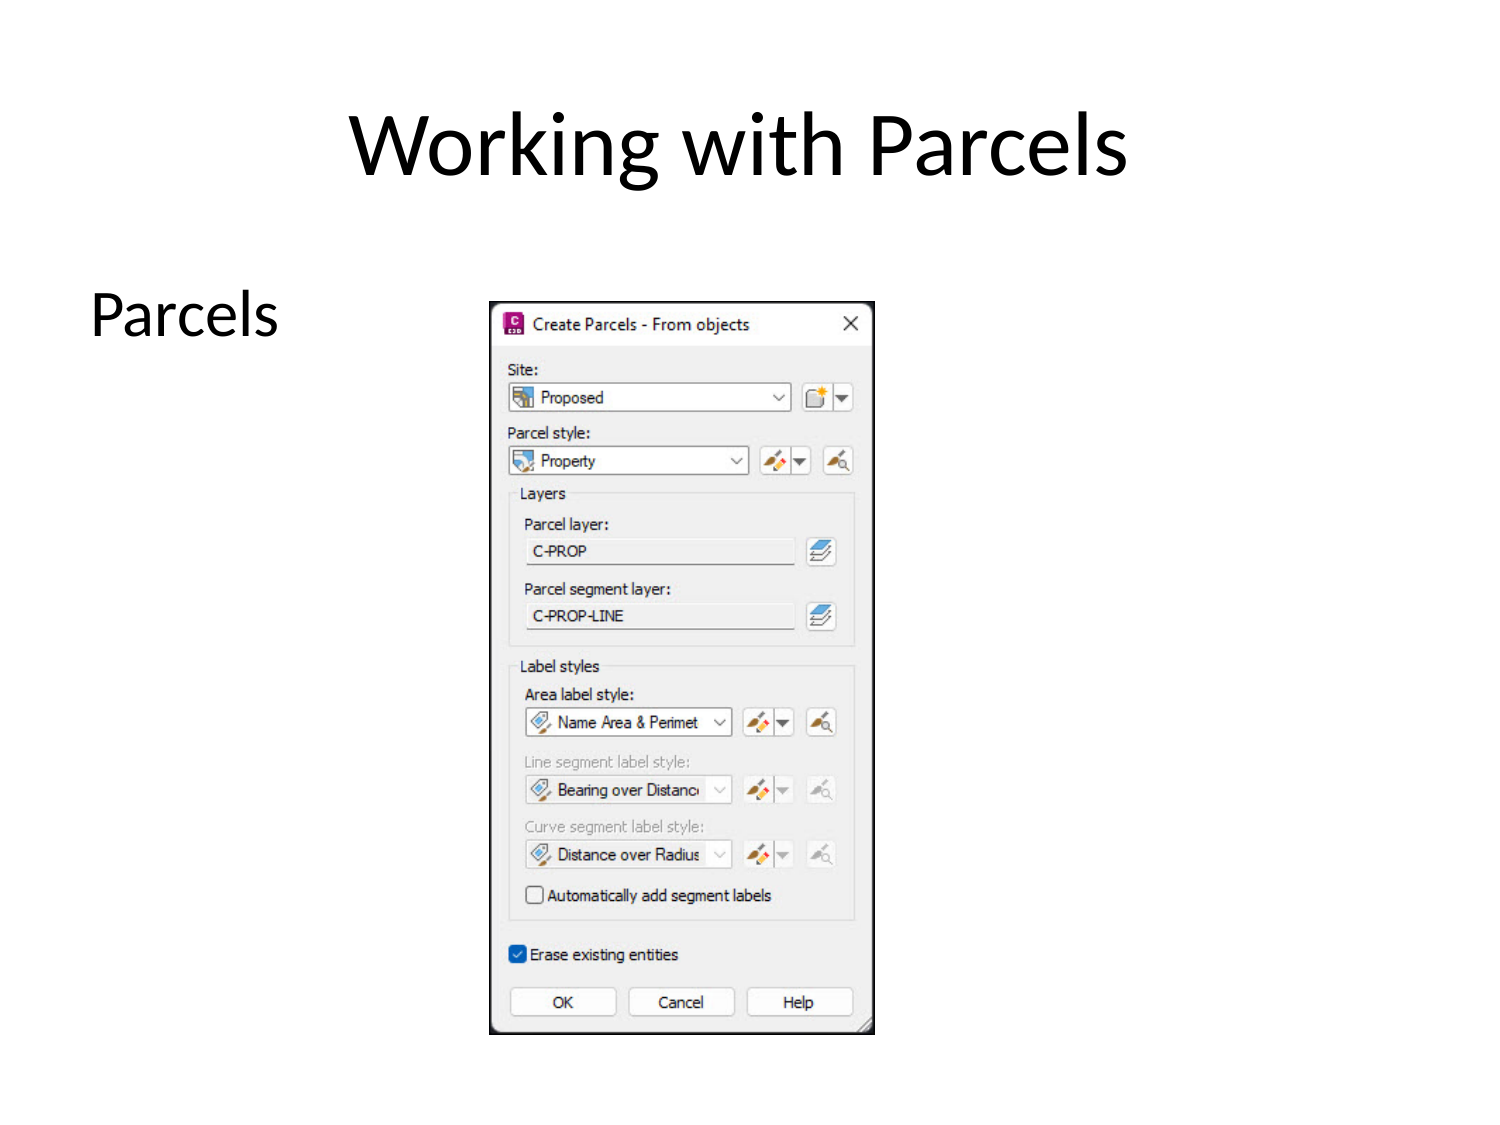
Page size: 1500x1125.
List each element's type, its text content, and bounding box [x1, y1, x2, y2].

title Working with Parcels [75, 45, 1425, 233]
picture [489, 301, 876, 1036]
list Parcels [75, 262, 1425, 1005]
